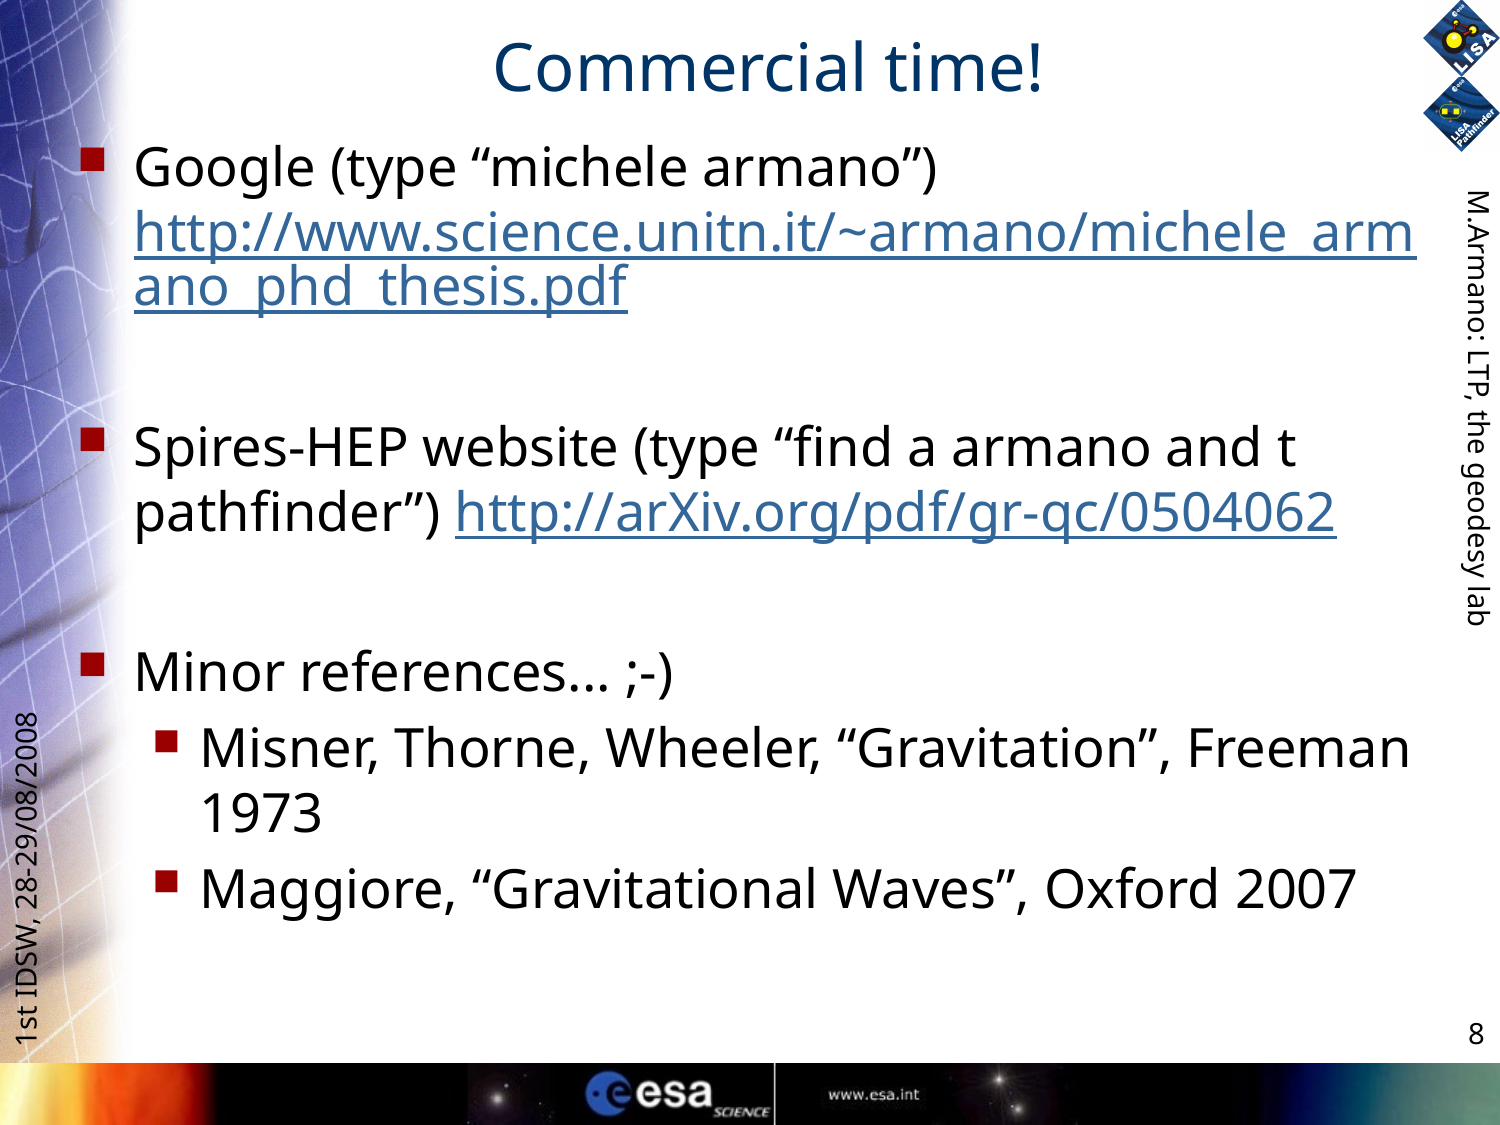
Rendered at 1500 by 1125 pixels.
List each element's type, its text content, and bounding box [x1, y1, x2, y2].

list Google (type “michele armano”)http://www.science.unitn.it/~armano/michele_armano_phd_thesis.pdf Spires-HEP website (type “find a armano and t pathfinder”) http://arXiv.org/pdf/gr-qc/0504062 Minor references... ;-) Misner, Thorne, Wheeler, “Gravitation”, Freeman 1973 Maggiore, “Gravitational Waves”, Oxford 2007 [62, 124, 1438, 1063]
footer M.Armano: LTP, the geodesy lab [1449, 174, 1500, 1001]
title Commercial time! [124, 0, 1413, 113]
slide_number 8 [1260, 1012, 1500, 1063]
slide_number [0, 549, 51, 1063]
picture [1365, 1063, 1500, 1125]
picture [0, 0, 1362, 1125]
picture [1423, 0, 1500, 152]
